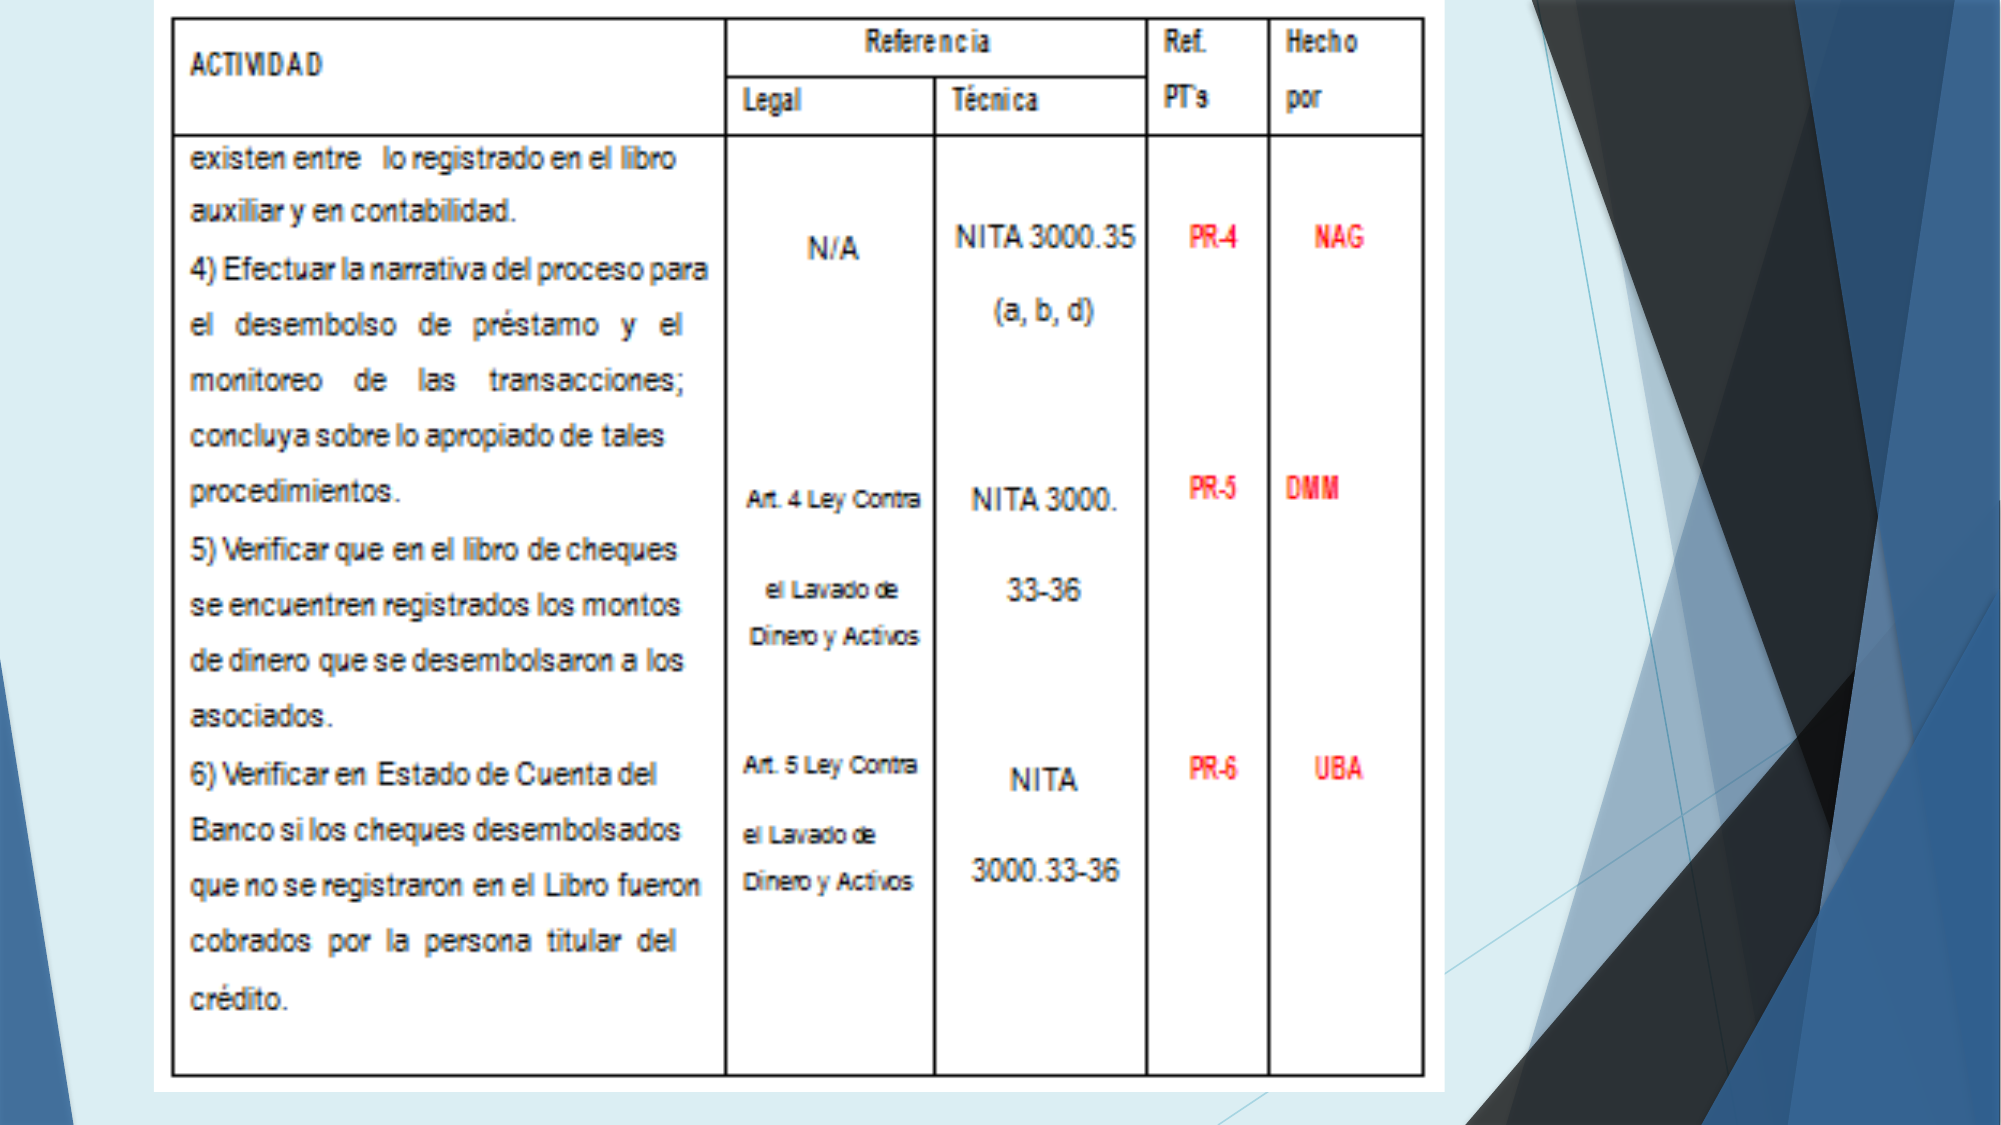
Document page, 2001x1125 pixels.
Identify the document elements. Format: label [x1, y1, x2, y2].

picture [153, 0, 1446, 1092]
